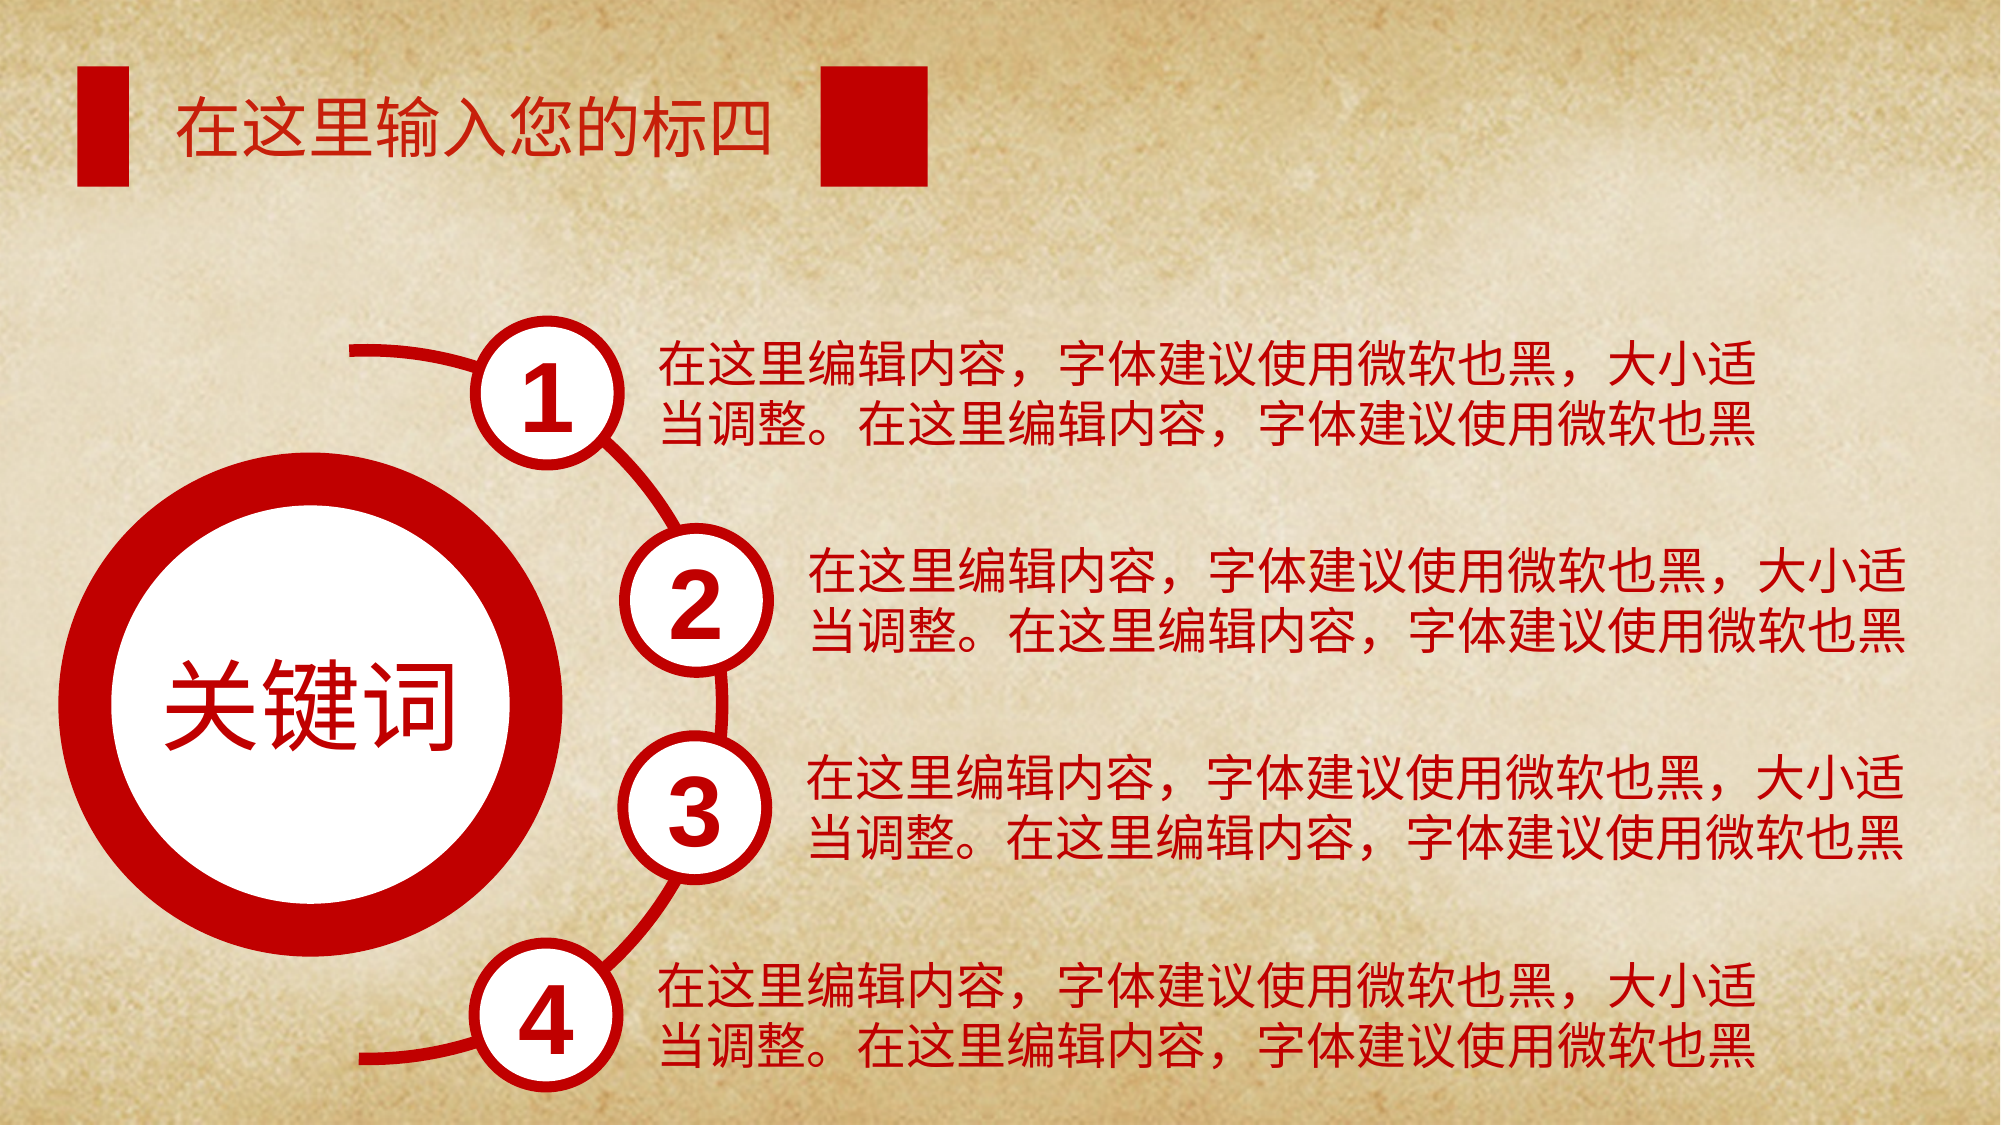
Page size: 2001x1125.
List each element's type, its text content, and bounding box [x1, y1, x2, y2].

text_box 在这里编辑内容，字体建议使用微软也黑，大小适当调整。在这里编辑内容，字体建议使用微软也黑 [792, 532, 1937, 667]
text_box [57, 451, 564, 958]
text_box 在这里编辑内容，字体建议使用微软也黑，大小适当调整。在这里编辑内容，字体建议使用微软也黑 [641, 946, 1786, 1082]
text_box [77, 66, 928, 187]
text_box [464, 937, 628, 1093]
text_box 关键词 [127, 636, 493, 772]
text_box 在这里编辑内容，字体建议使用微软也黑，大小适当调整。在这里编辑内容，字体建议使用微软也黑 [643, 324, 1787, 460]
text_box 在这里编辑内容，字体建议使用微软也黑，大小适当调整。在这里编辑内容，字体建议使用微软也黑 [790, 739, 1935, 875]
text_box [613, 730, 776, 886]
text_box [466, 315, 629, 471]
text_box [615, 522, 778, 678]
picture [0, 0, 2001, 1125]
text_box [349, 349, 723, 1060]
text_box [110, 504, 511, 905]
